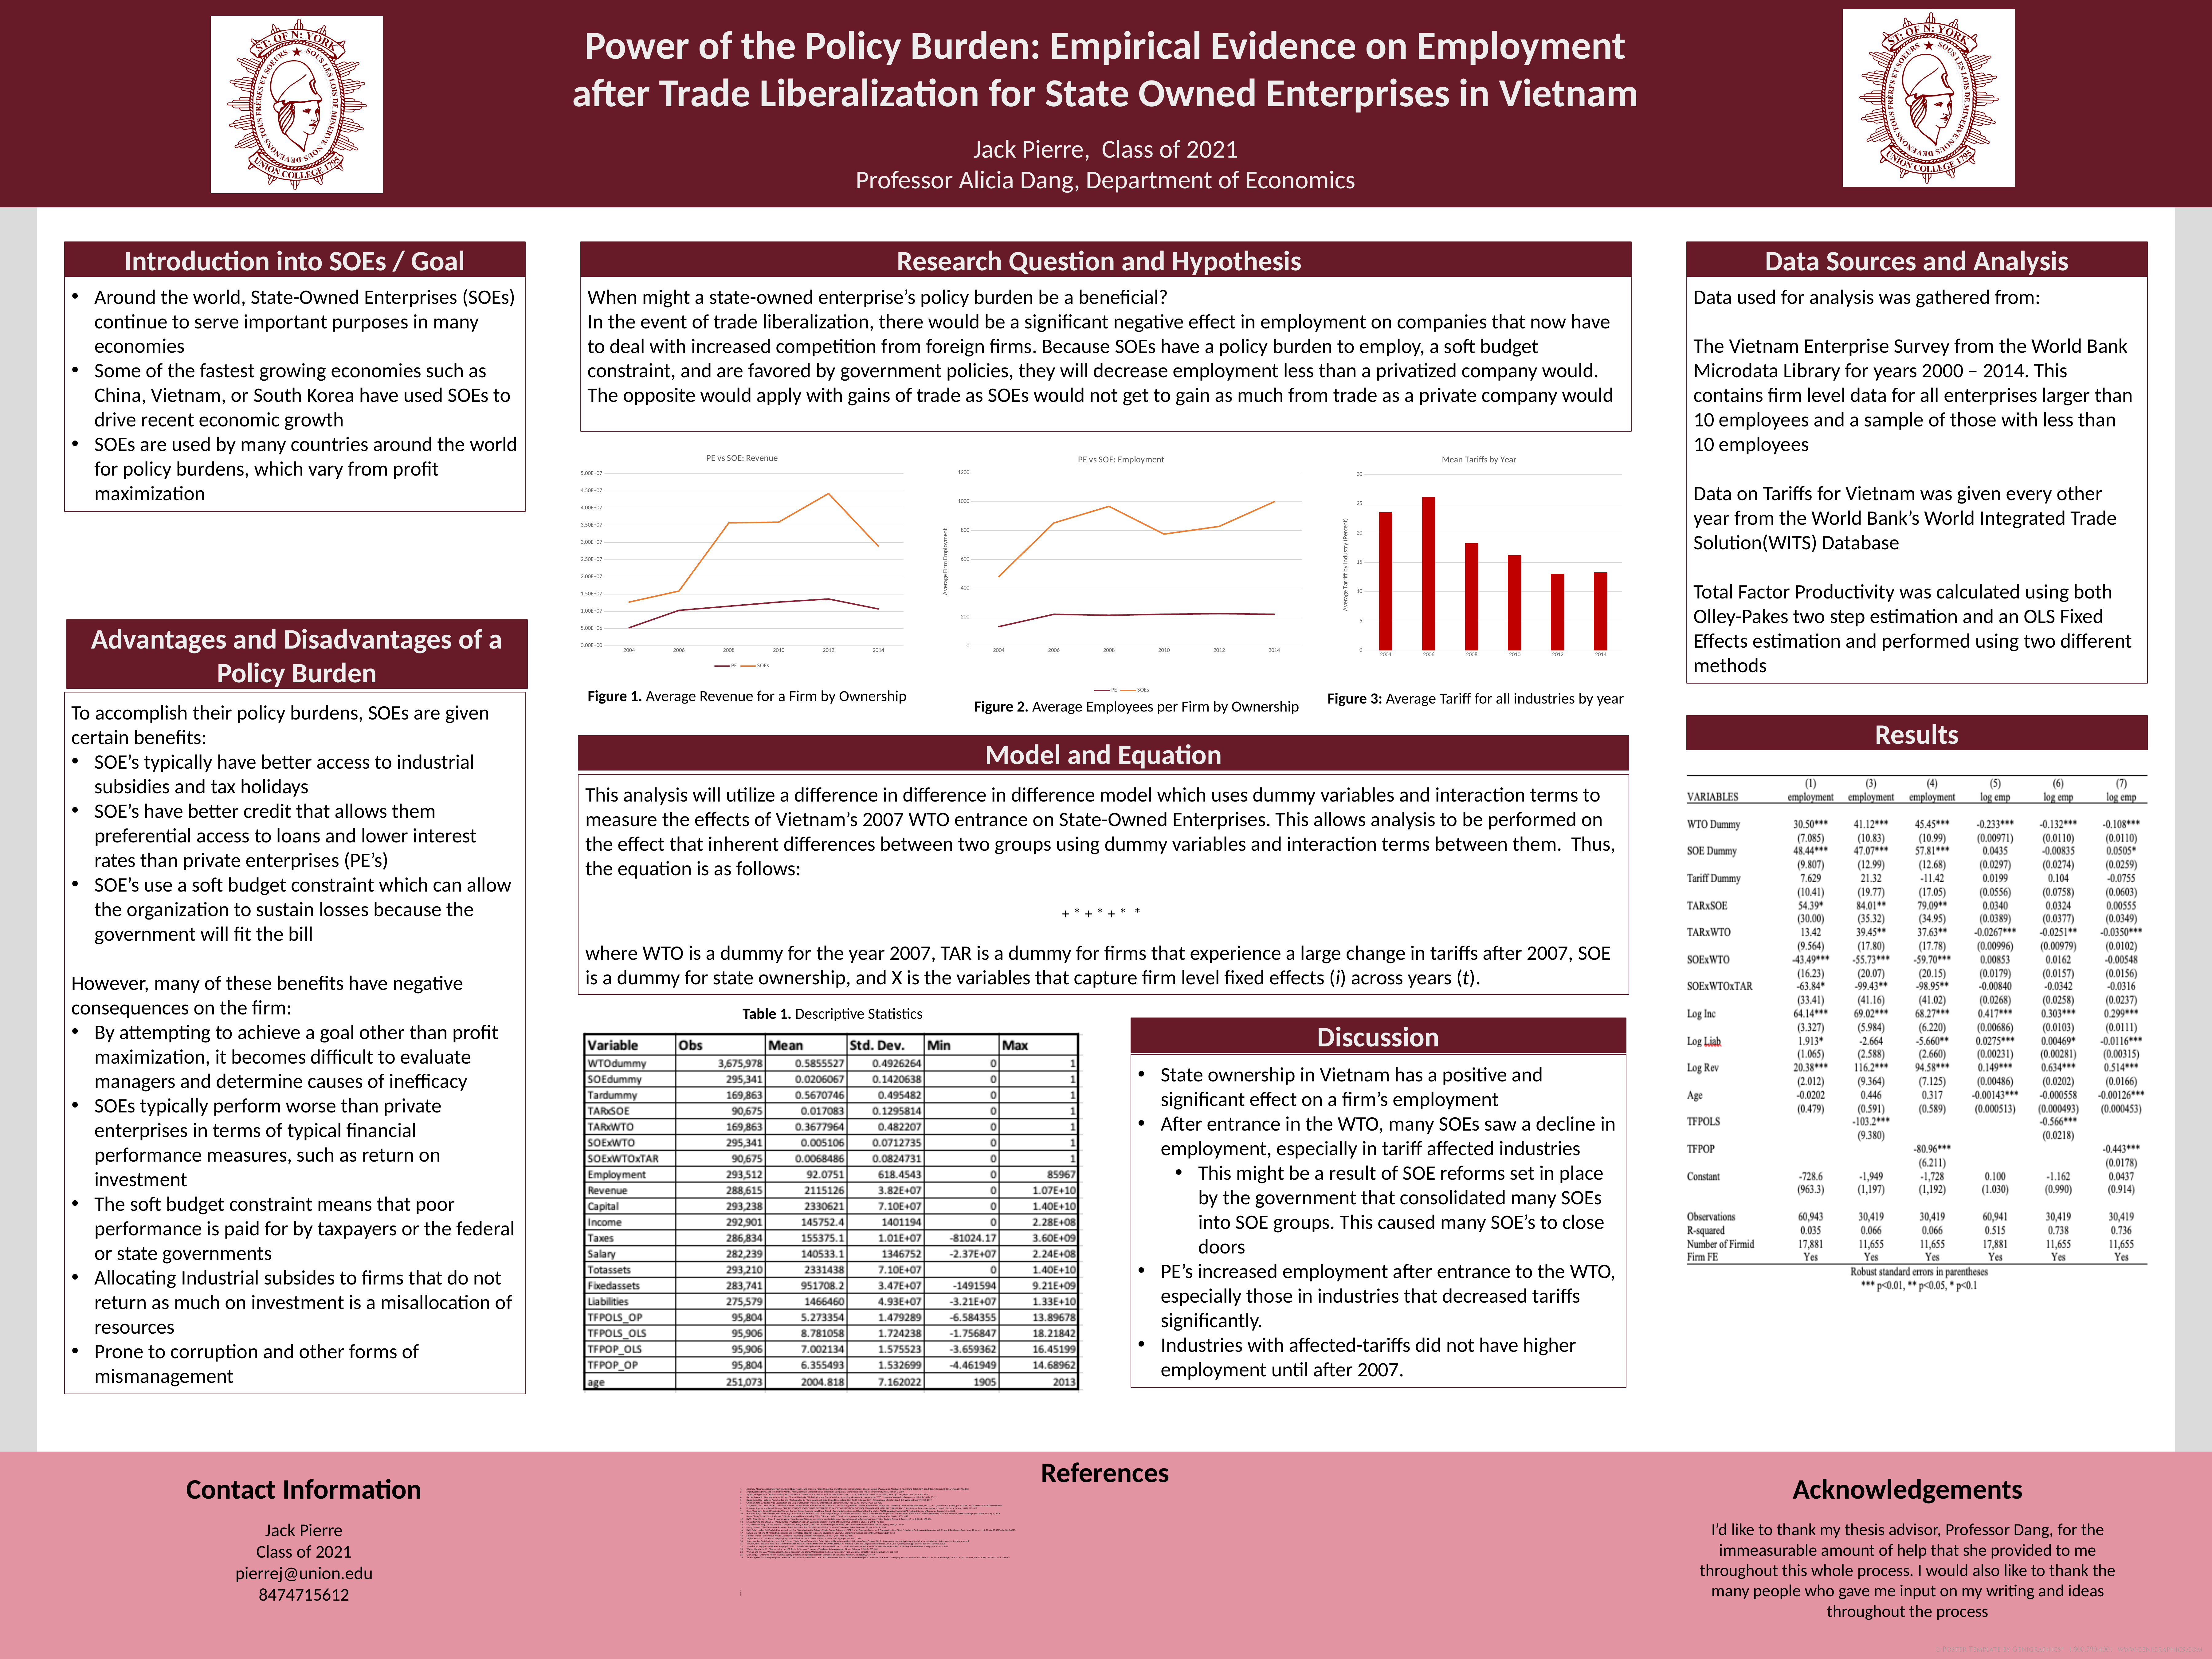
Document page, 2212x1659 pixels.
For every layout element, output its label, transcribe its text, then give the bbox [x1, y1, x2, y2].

text_box Data used for analysis was gathered from: The Vietnam Enterprise Survey from the World Bank Microdata Library for years 2000 – 2014. This contains firm level data for all enterprises larger than 10 employees and a sample of those with less than 10 employees Data on Tariffs for Vietnam was given every other year from the World Bank’s World Integrated Trade Solution(WITS) Database Total Factor Productivity was calculated using both Olley-Pakes two step estimation and an OLS Fixed Effects estimation and performed using two different methods [1686, 277, 2147, 684]
text_box Research Question and Hypothesis [580, 241, 1632, 277]
text_box Power of the Policy Burden: Empirical Evidence on Employment after Trade Liberalization for State Owned Enterprises in Vietnam [553, 0, 1659, 120]
text_box State ownership in Vietnam has a positive and significant effect on a firm’s employment After entrance in the WTO, many SOEs saw a decline in employment, especially in tariff affected industries This might be a result of SOE reforms set in place by the government that consolidated many SOEs into SOE groups. This caused many SOE’s to close doors PE’s increased employment after entrance to the WTO, especially those in industries that decreased tariffs significantly. Industries with affected-tariffs did not have higher employment until after 2007. [1131, 1054, 1626, 1387]
text_box Around the world, State-Owned Enterprises (SOEs) continue to serve important purposes in many economies Some of the fastest growing economies such as China, Vietnam, or South Korea have used SOEs to drive recent economic growth SOEs are used by many countries around the world for policy burdens, which vary from profit maximization [64, 277, 525, 512]
text_box Figure 3: Average Tariff for all industries by year [1324, 686, 1628, 708]
text_box Data Sources and Analysis [1686, 241, 2148, 277]
chart [574, 445, 910, 671]
picture [1936, 1643, 2202, 1653]
text_box Contact Information [73, 1469, 535, 1507]
text_box Abramov, Alexander, Alexander Radygin, Revold Entov, and Maria Chenova. “State Ownership and Efficiency Characteristics.” Russian journal of economics (Moskva) 3, no. 2 (June 2017): 129–157, https://doi.org/10.1016/j.ruje.2017.06.002. Angrist, Joshua David, and Jörn-Steffen Pischke. Mostly Harmless Econometrics: an Empiricist's Companion. Economics Books, Princeton University Press, edition 1. 2009. Aghion, Philippe, et al. “Industrial Policy and Competition.” American Economic Journal. Macroeconomics, vol. 7, no. 4, American Economic Association, 2015, pp. 1–32, doi:10.1257/mac.2012010 Baccini, Leonardo, Giammario Impullitti, and Edmund J Malesky. “Globalization and State Capitalism: Assessing Vietnam’s Accession to the WTO.” Journal of international economics 119 (July 2019): 75–92. Baum, Anja, Clay Hackney, Paulo Medas, and Mouhamadou Sy. “Governance and State-Owned Enterprises: How Costly is Corruption?” International Monetary Fund, IMF Working Paper 19/253, 2019. Chipman, John S. “Factor Price Equalization and Stolper Samuelson Theorem.” International Economic Review, vol. 10, no. 3 (Oct, 1969), 399-406. Cull, Robert, and Lixin Colin Xu. “Who Gets Credit? The Behavior of Bureaucrats and State Banks in Allocating Credit to Chinese State-Owned Enterprises.” Journal of Development Economics, vol. 71, no. 2, Elsevier BV, (2003), pp. 533–59, doi:10.1016/s0304-3878(03)00039-7. Duanmu Jing‐Lin, and Russell Pittman “THE RESPONSE OF STATE‐OWNED ENTERPRISES TO IMPORT COMPETITION: EVIDENCE FROM CHINESE MANUFACTURING FIRMS.” Annals of public and cooperative economics 90, no. 4 (May 6, 2019): 577–613. Deng, Yongheng, Randall Morck, Jing Wu, and Bernard Yeung. "Monetary and Fiscal Stimuli, Ownership Structure, and China's Housing Market," NBER Working Papers 16871, National Bureau of Economic Research, Inc. 2011. Harrison, Ann, Marshall Meyer, Peichun Wang, Linda Zhao, and Minyuan Zhao. “Can a Tiger Change Its Stripes? Reform of Chinese State-Owned Enterprises in the Penumbra of the State.” National Bureau of Economic Research, NBER Working Paper 25475, January 1, 2019. Hsieh, Chang-Tai and Peter J. Klenow. “Misallocation and Manufacturing TFP in China and India.” The Quarterly journal of economics 124, no. 4 (November 2009): 1403–1448. Ka Yin Chan, Kenny, Li Chen, & Norman Wong. “New Zealand State-owned enterprises: is state-ownership detrimental to firm performance?” New Zealand Economic Papers, 52, no 2 (2018): 170-184. Lin, Justin Yifu, and Zhiyun Li. “Policy Burden, Privatization and Soft Budget Constraint.” Journal of Comparative Economics 36, no. 1 (2008): 90–102. Lin, Justin Yifu, Fang Cai, and Zhou Li. “Competition, Policy Burdens, and State Owned Enterprise Reform” The American Economic Review 88, no. 2 (May, 1998), 422-427 Leung, Suiwah. “The Vietnamese Economy: Seven Years after the Global Financial Crisis.” Journal Of Southeast Asian Economies 32, no. 1 (2015). 1-10. Rajib, Salah Uddin, Emil Sudath Kumara, and Luo Fan. “Investigating the Failure of State Owned Enterprises (SOEs) of an Emerging Economy: A Comparative Case Study.” Studies in Business and Economics, vol. 11, no. 2, De Gruyter Open, Aug. 2016, pp. 115–29, doi:10.1515/sbe-2016-0026. Samaniego, Roberto M. “Industrial subsidies and technology adoption in general equilibrium” Journal of Economic Dynamics and Control, 30 (2006):1589-1614. Shleifer, Andrei. "State versus Private Ownership." Journal of Economic Perspectives, 12, no. 4 (Fall 1998): 133-150. Stiglitz, Joseph E.“Theories of Wage Rigidity” National Bureau for Economic Research, NBER Working Paper No. 1442, 1984. Sturesson, Jan, Scott McIntyre, and Nick C. Jones. “State Owned Enterprises: Catalysts for public value creation.” PricewaterhouseCoopers. 2015. https://www.pwc.com/gx/en/psrc/publications/assets/pwc-state-owned-enterprise-psrc.pdf Tõnurist, Piret, and Erkki Karo. “STATE OWNED ENTERPRISES AS INSTRUMENTS OF INNOVATION POLICY.” Annals of Public and Cooperative Economics, vol. 87, no. 4, Wiley, 2016, pp. 623–48, doi:10.1111/apce.12126. Tran Thai Ha, Nguyen and Phan Gian Queyen. 2017. “The relationship between state ownership and tax avoidance level: empirical evidence from Vietnamese firm” Journal of Asian Business Strategy, vol 7, no. 1, 1-12. Wacker, Konstantin M. “Restructuring the SOE Sector in Vietnam.” Journal of Southeast Asian economies 34, no. 2 (August 1, 2017): 283–301. Wen, Yi, and Jing Wu. “Withstanding the Great Recession Like China: Withstanding the Great Recession.” The Manchester School 87, no. 2 (March 2019): 138–182. Qian, Yingyi. “Enterprise reform in China: agency problems and political control.” Economics of Transition, Volume 4, no 2 (1996), 427-447. Yu, Shungwon, and Namryoung Lee. “Financial Crisis, Politically Connected CEOs, and the Performance of State-Owned Enterprises: Evidence from Korea.” Emerging Markets Finance and Trade, vol. 52, no. 9, Routledge, Sept. 2016, pp. 2087–99, doi:10.1080/1540496X.2016.1186445. [736, 1483, 1662, 1601]
text_box References [644, 1453, 1566, 1488]
text_box Discussion [1130, 1017, 1627, 1053]
picture [227, 18, 367, 191]
text_box Acknowledgements [1677, 1469, 2138, 1507]
text_box When might a state-owned enterprise’s policy burden be a beneficial? In the event of trade liberalization, there would be a significant negative effect in employment on companies that now have to deal with increased competition from foreign firms. Because SOEs have a policy burden to employ, a soft budget constraint, and are favored by government policies, they will decrease employment less than a privatized company would. The opposite would apply with gains of trade as SOEs would not get to gain as much from trade as a private company would [580, 277, 1631, 431]
chart [938, 445, 1307, 695]
text_box Jack Pierre Class of 2021 pierrej@union.edu 8474715612 [73, 1514, 535, 1626]
chart [1332, 446, 1628, 662]
text_box To accomplish their policy burdens, SOEs are given certain benefits: SOE’s typically have better access to industrial subsidies and tax holidays SOE’s have better credit that allows them preferential access to loans and lower interest rates than private enterprises (PE’s) SOE’s use a soft budget constraint which can allow the organization to sustain losses because the government will fit the bill However, many of these benefits have negative consequences on the firm: By attempting to achieve a goal other than profit maximization, it becomes difficult to evaluate managers and determine causes of inefficacy SOEs typically perform worse than private enterprises in terms of typical financial performance measures, such as return on investment The soft budget constraint means that poor performance is paid for by taxpayers or the federal or state governments Allocating Industrial subsides to firms that do not return as much on investment is a misallocation of resources Prone to corruption and other forms of mismanagement [64, 692, 525, 1394]
text_box Results [1686, 715, 2148, 751]
text_box Figure 1. Average Revenue for a Firm by Ownership [584, 684, 910, 706]
text_box Introduction into SOEs / Goal [64, 241, 526, 277]
text_box I’d like to thank my thesis advisor, Professor Dang, for the immeasurable amount of help that she provided to me throughout this whole process. I would also like to thank the many people who gave me input on my writing and ideas throughout the process [1677, 1514, 2138, 1626]
picture [582, 1032, 1083, 1393]
text_box Model and Equation [578, 735, 1630, 771]
text_box [1843, 9, 2015, 187]
picture [1859, 11, 1999, 184]
text_box [211, 16, 383, 193]
text_box Jack Pierre, Class of 2021 Professor Alicia Dang, Department of Economics [553, 120, 1659, 206]
text_box Figure 2. Average Employees per Firm by Ownership [971, 698, 1303, 716]
picture [1686, 771, 2148, 1294]
text_box Advantages and Disadvantages of a Policy Burden [66, 619, 528, 689]
text_box Table 1. Descriptive Statistics [739, 1002, 926, 1024]
